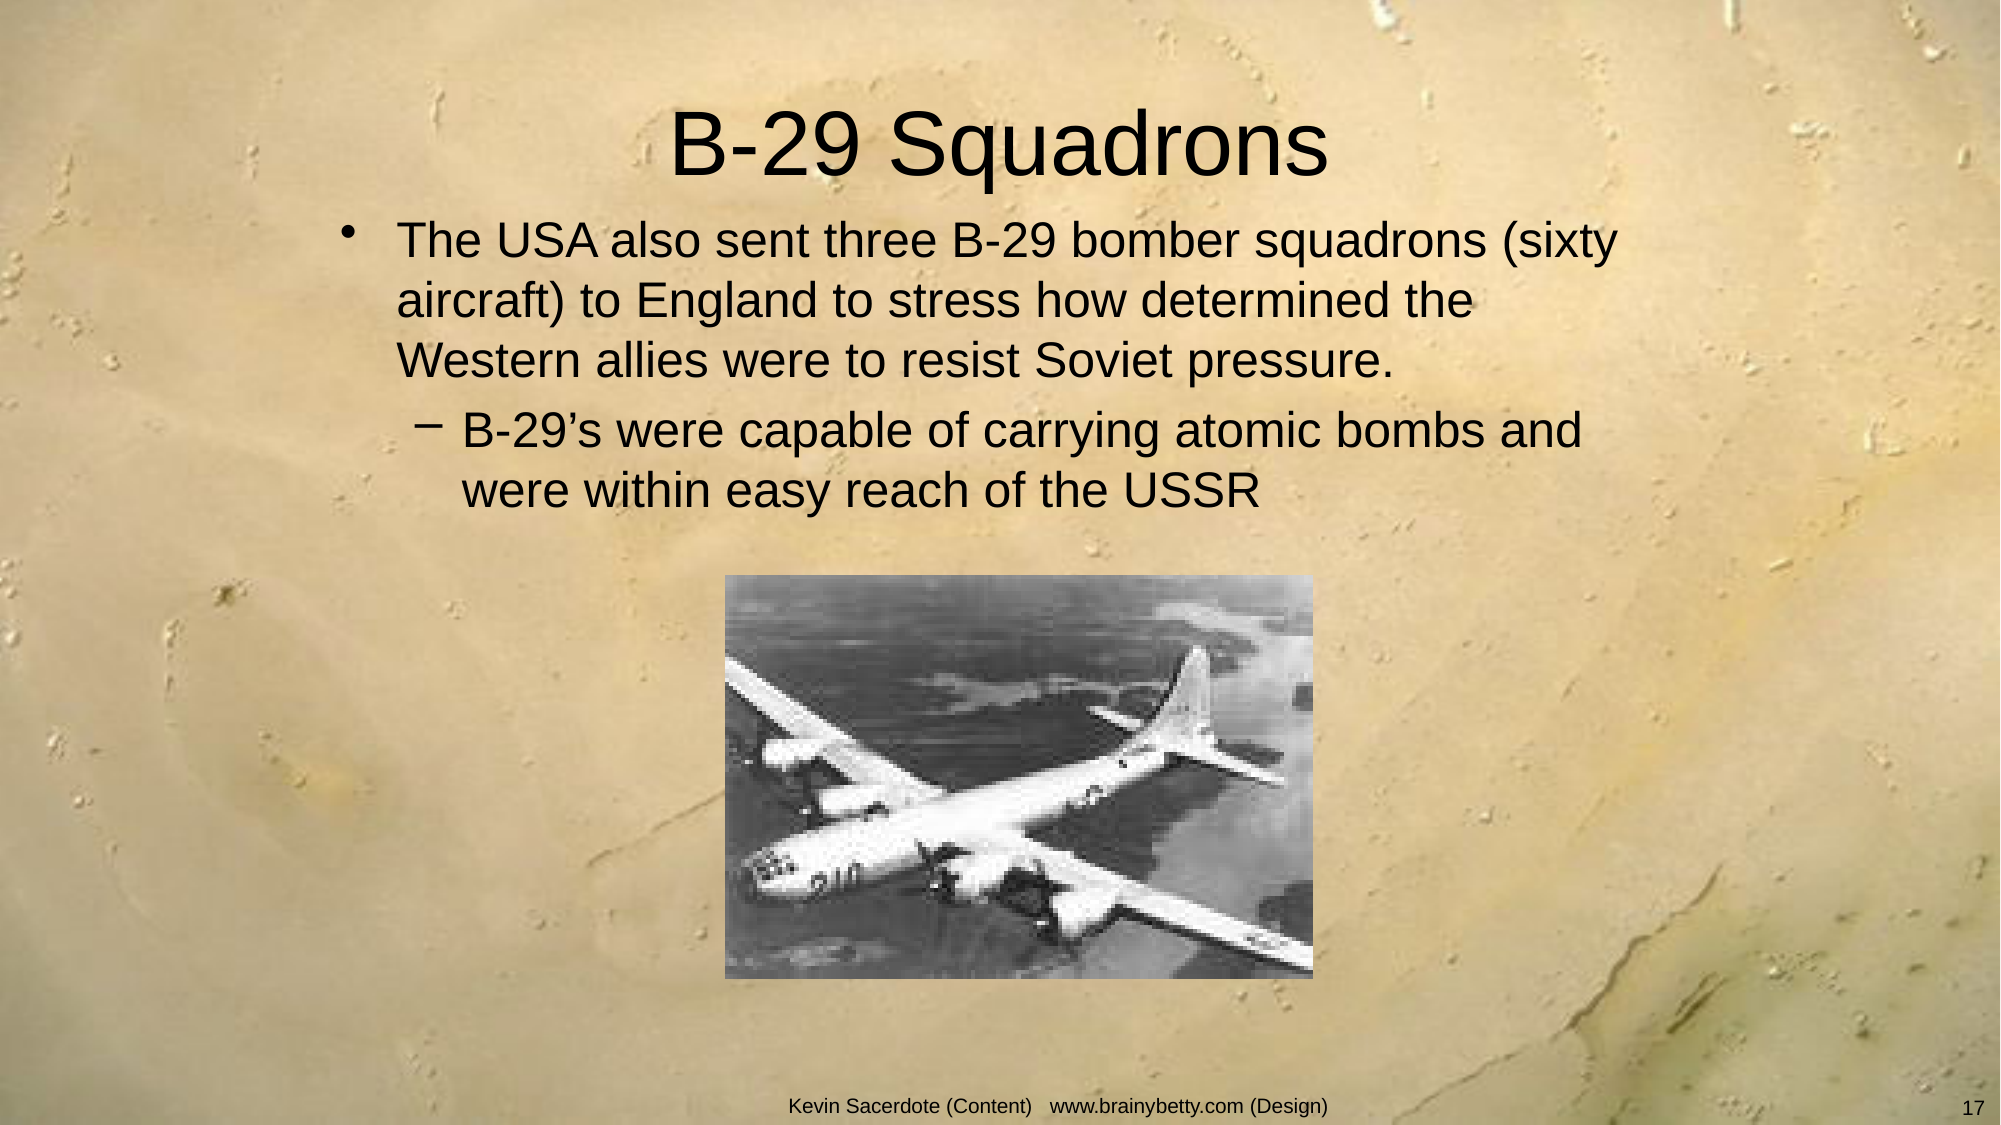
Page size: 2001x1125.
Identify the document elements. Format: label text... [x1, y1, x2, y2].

title B-29 Squadrons [99, 45, 1900, 233]
list The USA also sent three B-29 bomber squadrons (sixty aircraft) to England to stress how determined the Western allies were to resist Soviet pressure. B-29’s were capable of carrying atomic bombs and were within easy reach of the USSR [324, 200, 1675, 1005]
picture [0, 0, 2001, 1125]
footer Kevin Sacerdote (Content) www.brainybetty.com (Design) [516, 1084, 1601, 1125]
slide_number 17 [1733, 1087, 2000, 1125]
